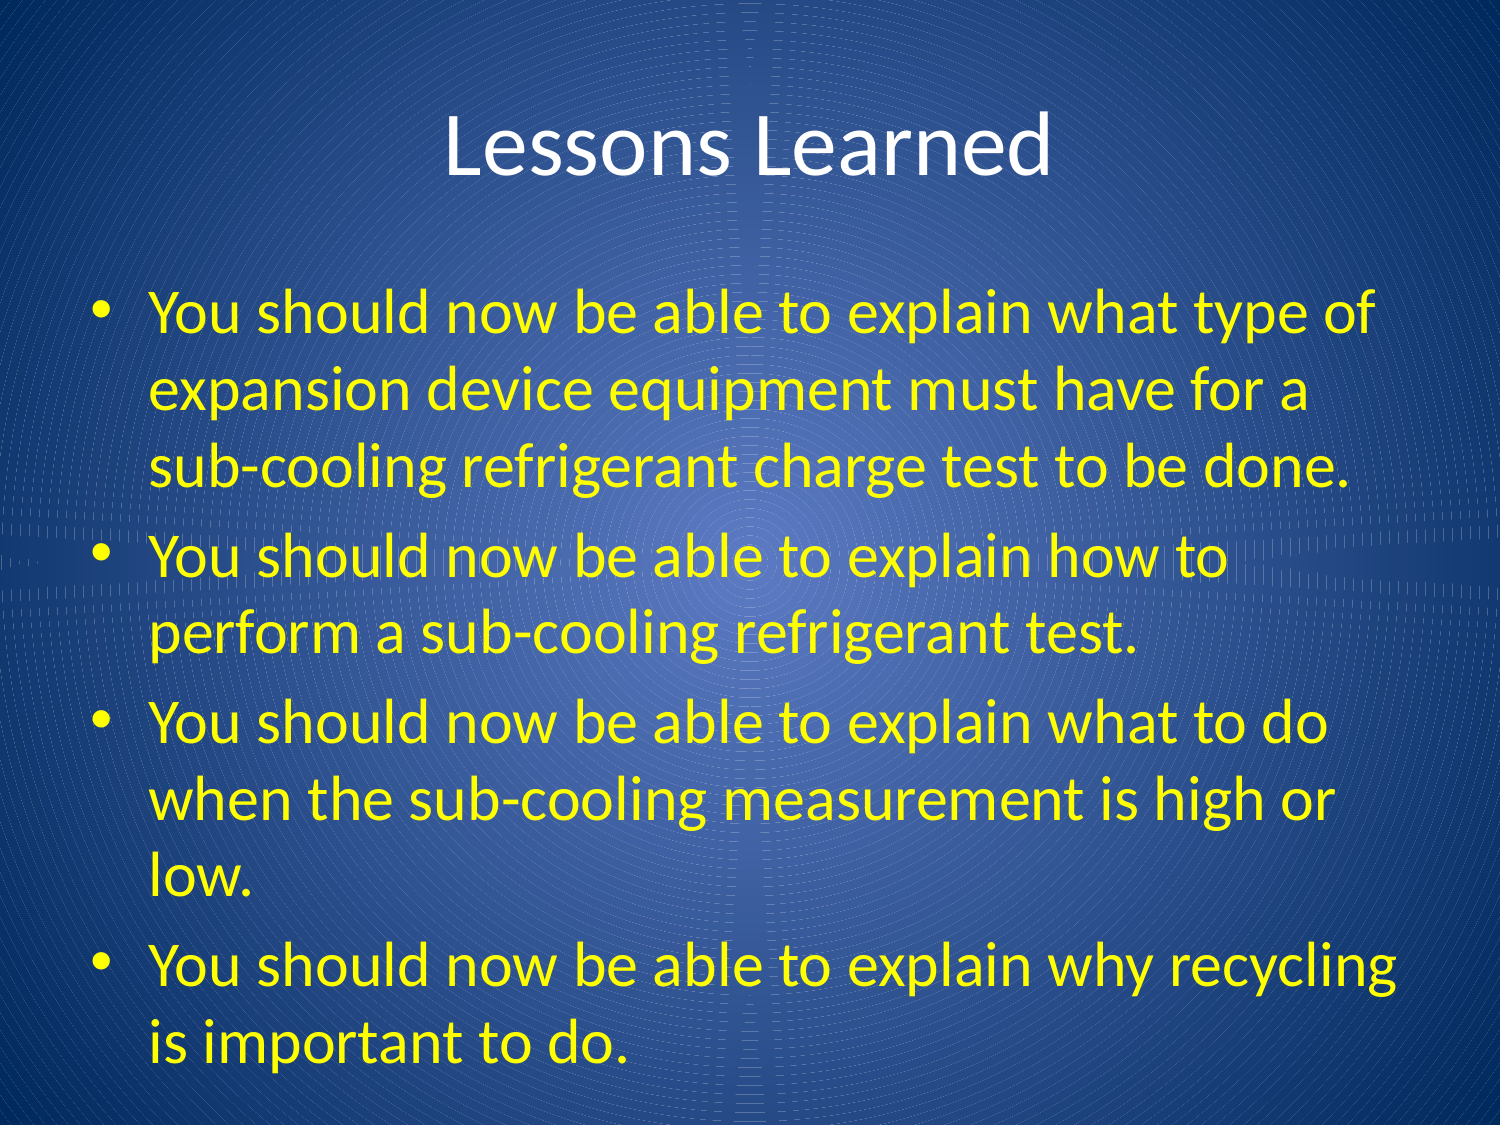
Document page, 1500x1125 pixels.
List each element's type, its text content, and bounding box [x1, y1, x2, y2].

title Lessons Learned [75, 45, 1425, 233]
list You should now be able to explain what type of expansion device equipment must have for a sub-cooling refrigerant charge test to be done. You should now be able to explain how to perform a sub-cooling refrigerant test. You should now be able to explain what to do when the sub-cooling measurement is high or low. You should now be able to explain why recycling is important to do. [75, 262, 1425, 1100]
